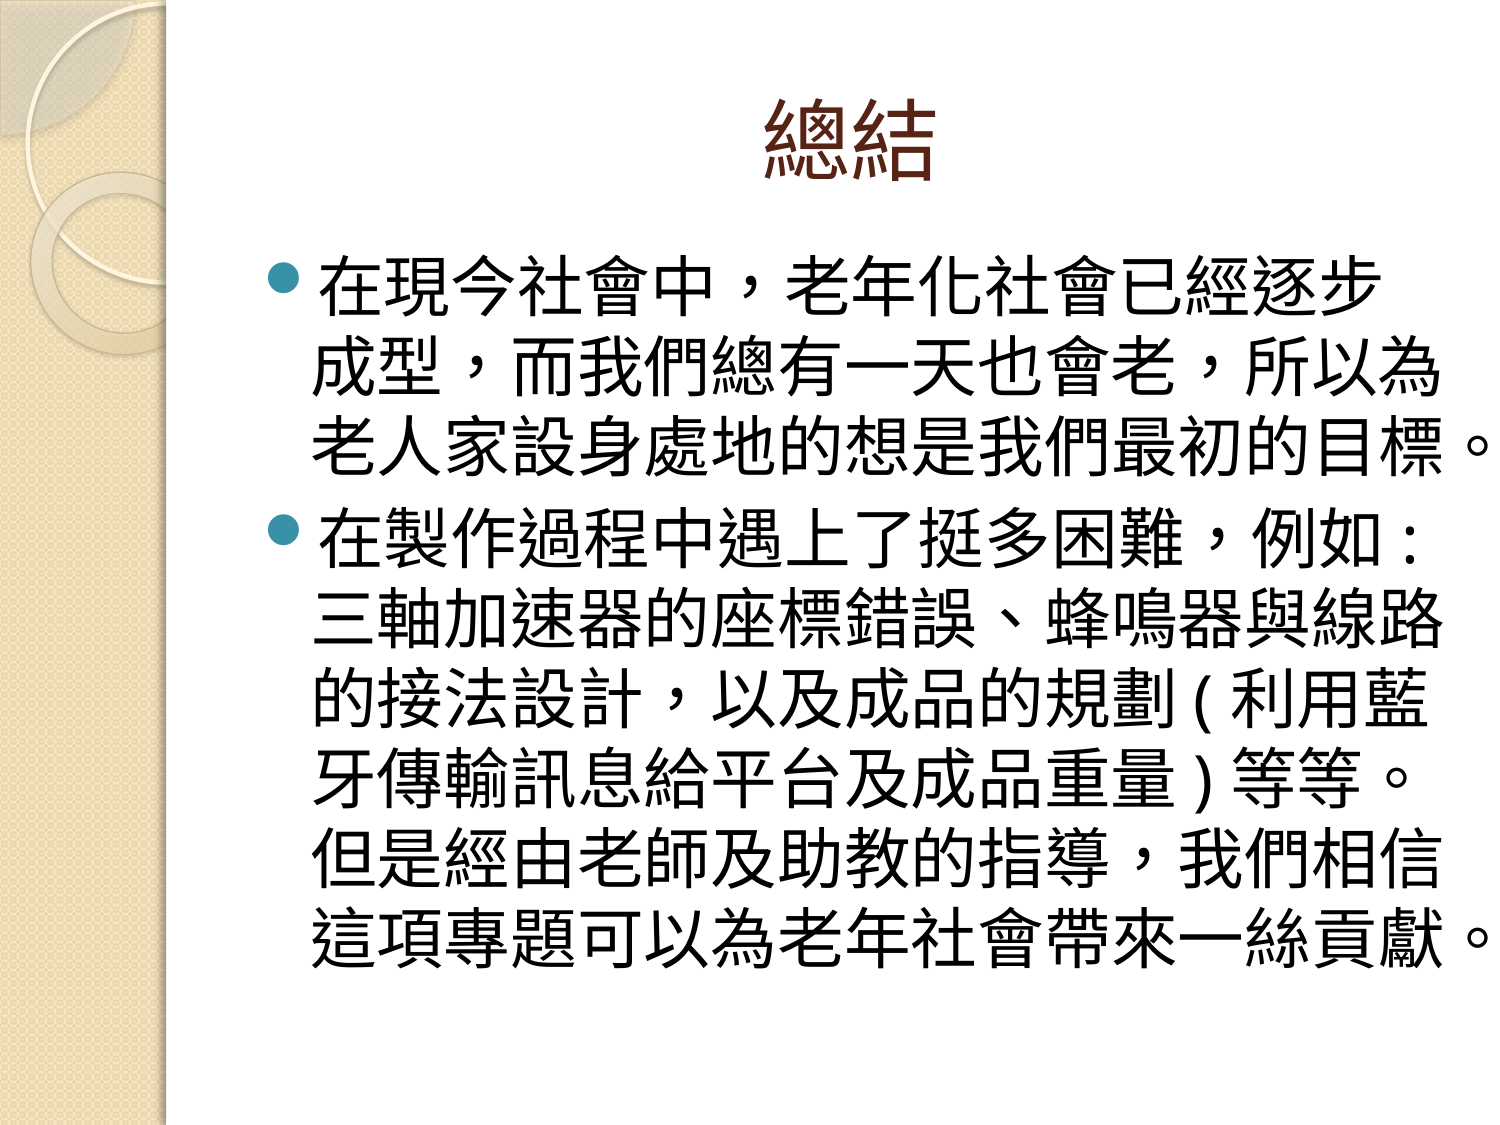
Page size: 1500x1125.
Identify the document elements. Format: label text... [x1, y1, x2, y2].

list 在現今社會中，老年化社會已經逐步成型，而我們總有一天也會老，所以為老人家設身處地的想是我們最初的目標。 在製作過程中遇上了挺多困難，例如:三軸加速器的座標錯誤、蜂鳴器與線路的接法設計，以及成品的規劃(利用藍牙傳輸訊息給平台及成品重量)等等。但是經由老師及助教的指導，我們相信這項專題可以為老年社會帶來一絲貢獻。 [235, 237, 1466, 1025]
title 總結 [235, 45, 1466, 233]
